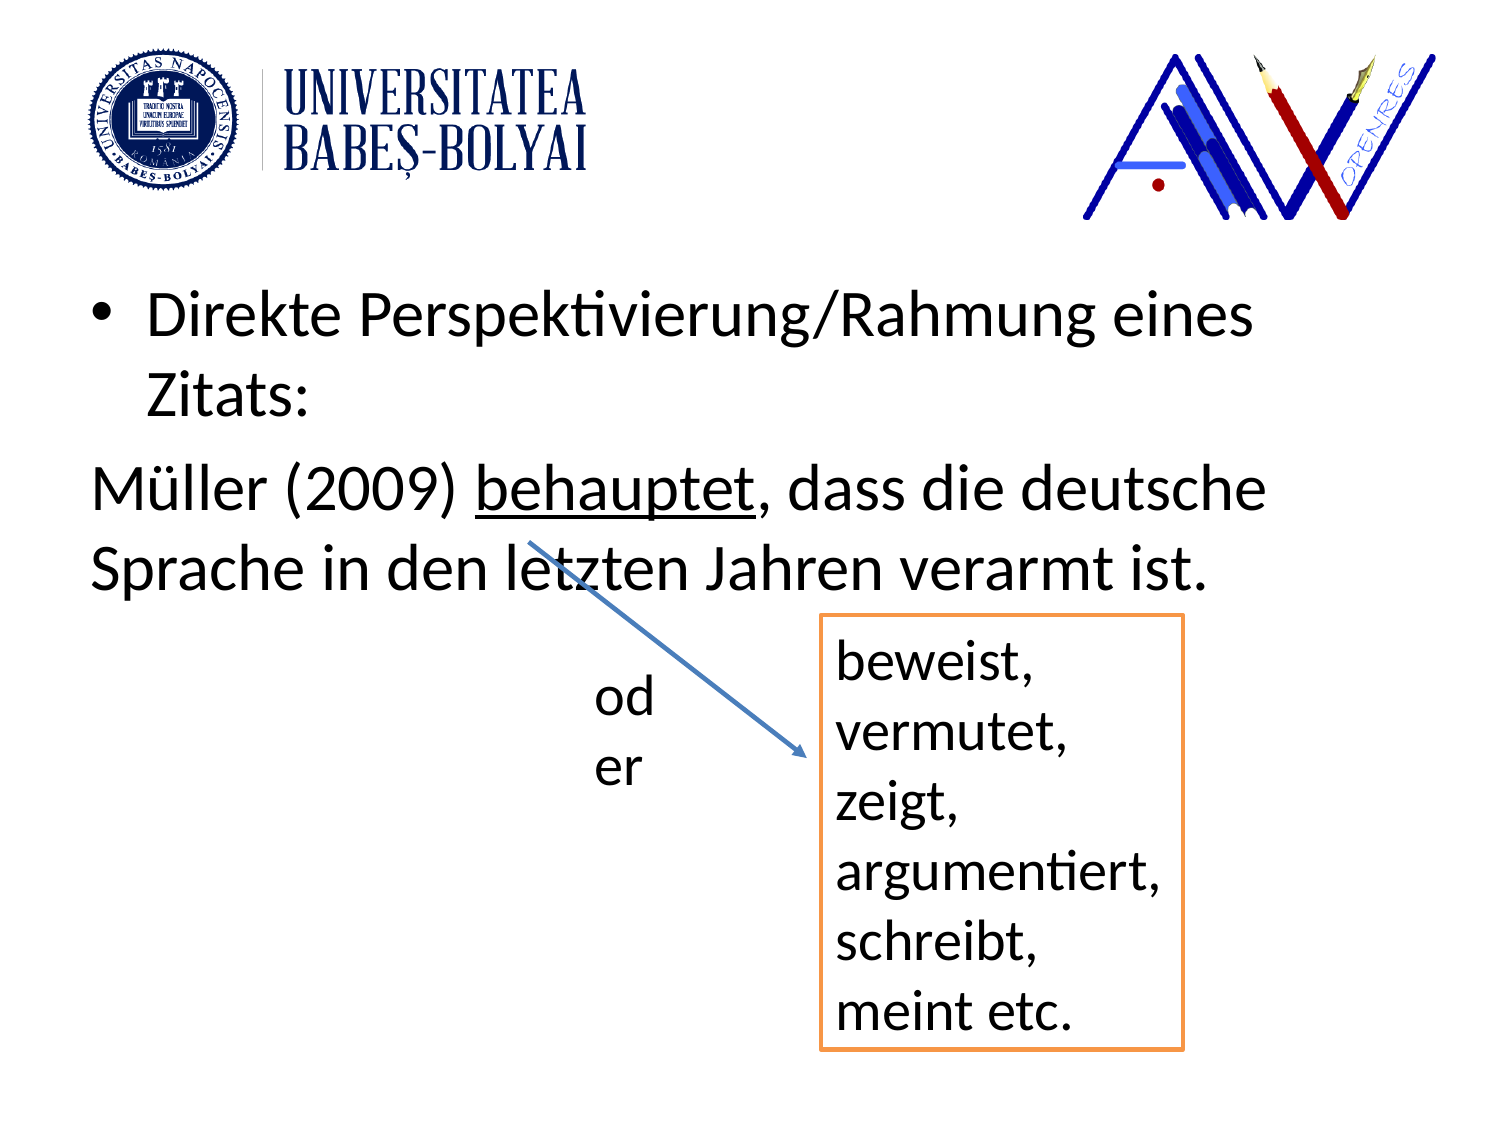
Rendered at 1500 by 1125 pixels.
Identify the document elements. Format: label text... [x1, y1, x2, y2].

picture [76, 42, 597, 197]
list Direkte Perspektivierung/Rahmung eines Zitats: Müller (2009) behauptet, dass die deutsche Sprache in den letzten Jahren verarmt ist. [75, 262, 1425, 1005]
picture [1083, 54, 1436, 220]
text_box beweist, vermutet, zeigt, argumentiert, schreibt, meint etc. [819, 613, 1185, 1052]
text_box oder [579, 768, 694, 805]
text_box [528, 541, 808, 759]
